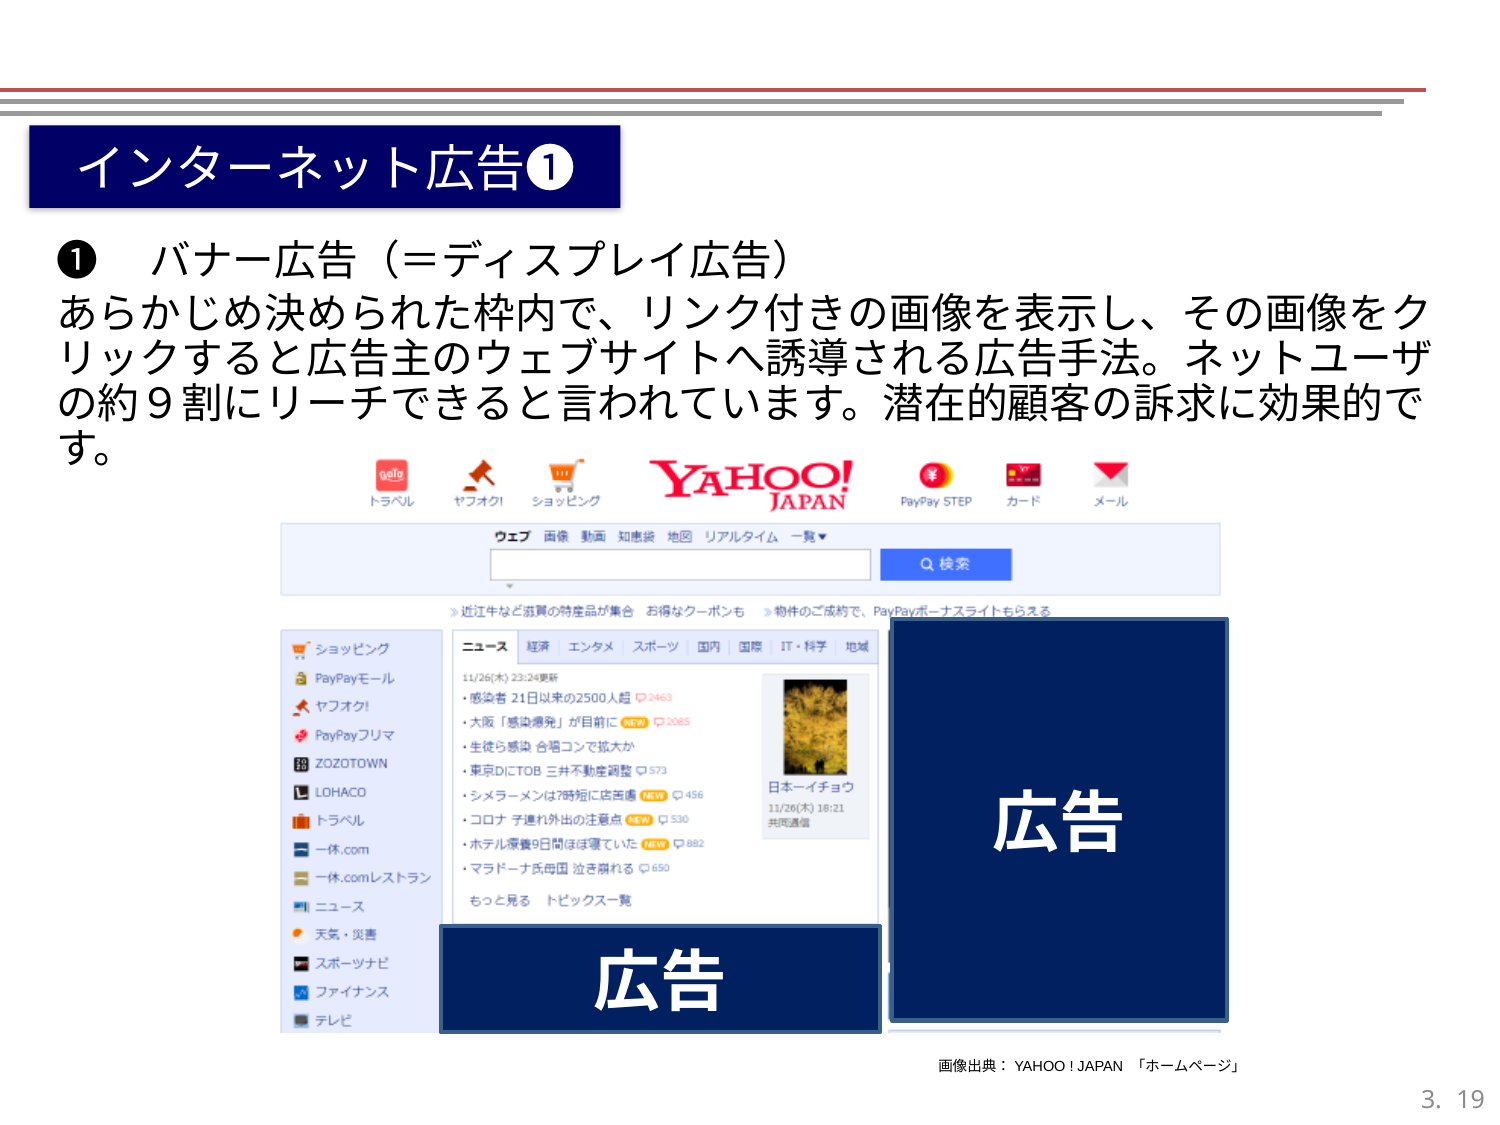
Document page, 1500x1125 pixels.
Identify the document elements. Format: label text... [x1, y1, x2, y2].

text_box 画像出典：YAHOO ! JAPAN 「ホームページ」 [857, 1049, 1261, 1082]
text_box インターネット広告❶ [29, 125, 621, 208]
slide_number 18 [1381, 1065, 1500, 1125]
picture [272, 447, 1228, 1033]
text_box ❶ バナー広告（＝ディスプレイ広告） あらかじめ決められた枠内で、リンク付きの画像を表示し、その画像をクリックすると広告主のウェブサイトへ誘導される広告手法。ネットユーザの約９割にリーチできると言われています。潜在的顧客の訴求に効果的です。 [39, 230, 1461, 433]
